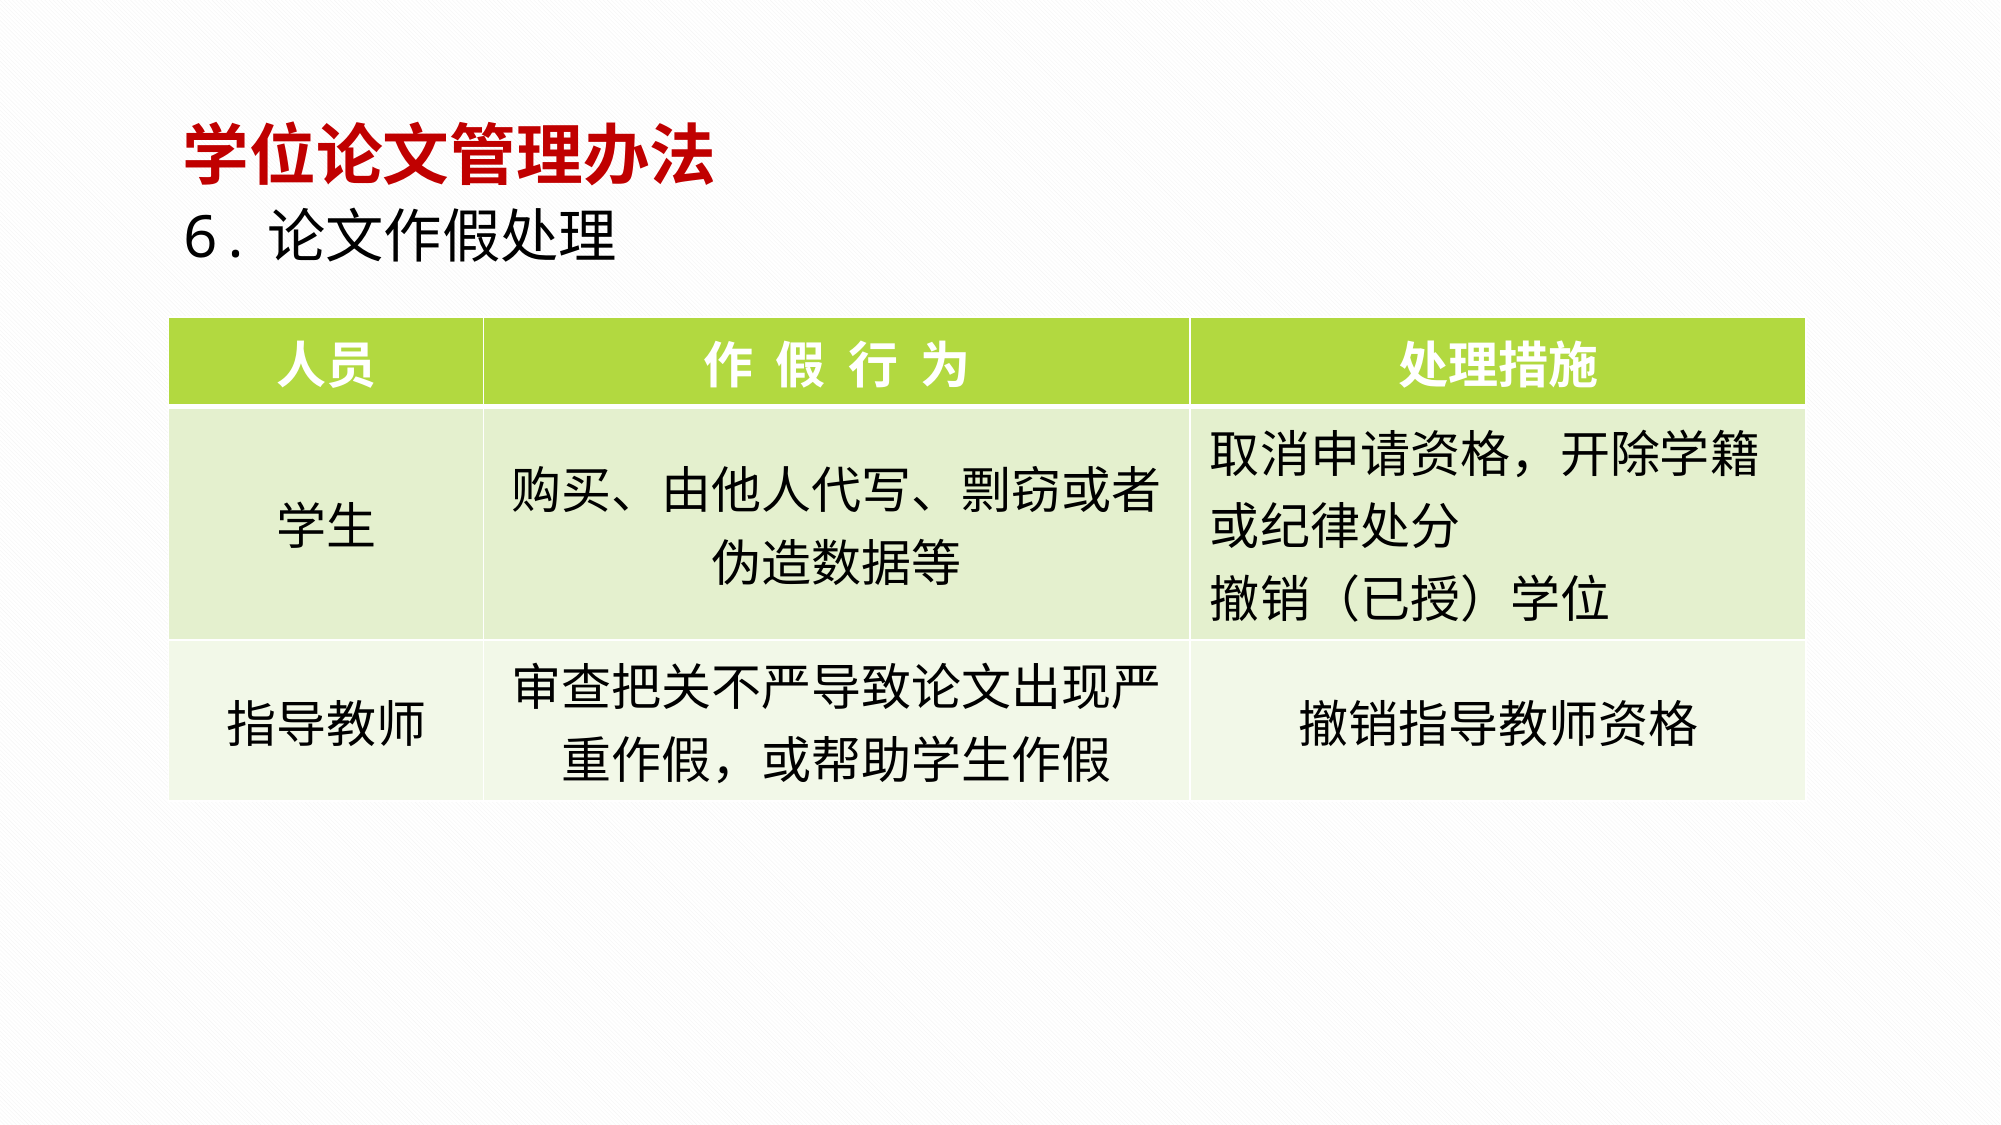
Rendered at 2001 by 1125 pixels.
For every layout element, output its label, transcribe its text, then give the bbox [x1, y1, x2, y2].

table_header 作 假 行 为 [484, 318, 1189, 404]
table_header 处理措施 [1191, 318, 1805, 404]
table_cell 购买、由他人代写、剽窃或者伪造数据等 [484, 409, 1189, 639]
table_cell 撤销指导教师资格 [1191, 641, 1805, 800]
table_cell 指导教师 [169, 641, 483, 800]
table_header 人员 [169, 318, 483, 404]
table_cell 学生 [169, 409, 483, 639]
text_box 6.论文作假处理 [168, 191, 1870, 1106]
table_cell 审查把关不严导致论文出现严重作假，或帮助学生作假 [484, 641, 1189, 800]
text_box 学位论文管理办法 [124, 65, 1563, 201]
table_cell 取消申请资格，开除学籍或纪律处分 撤销（已授）学位 [1191, 409, 1805, 639]
